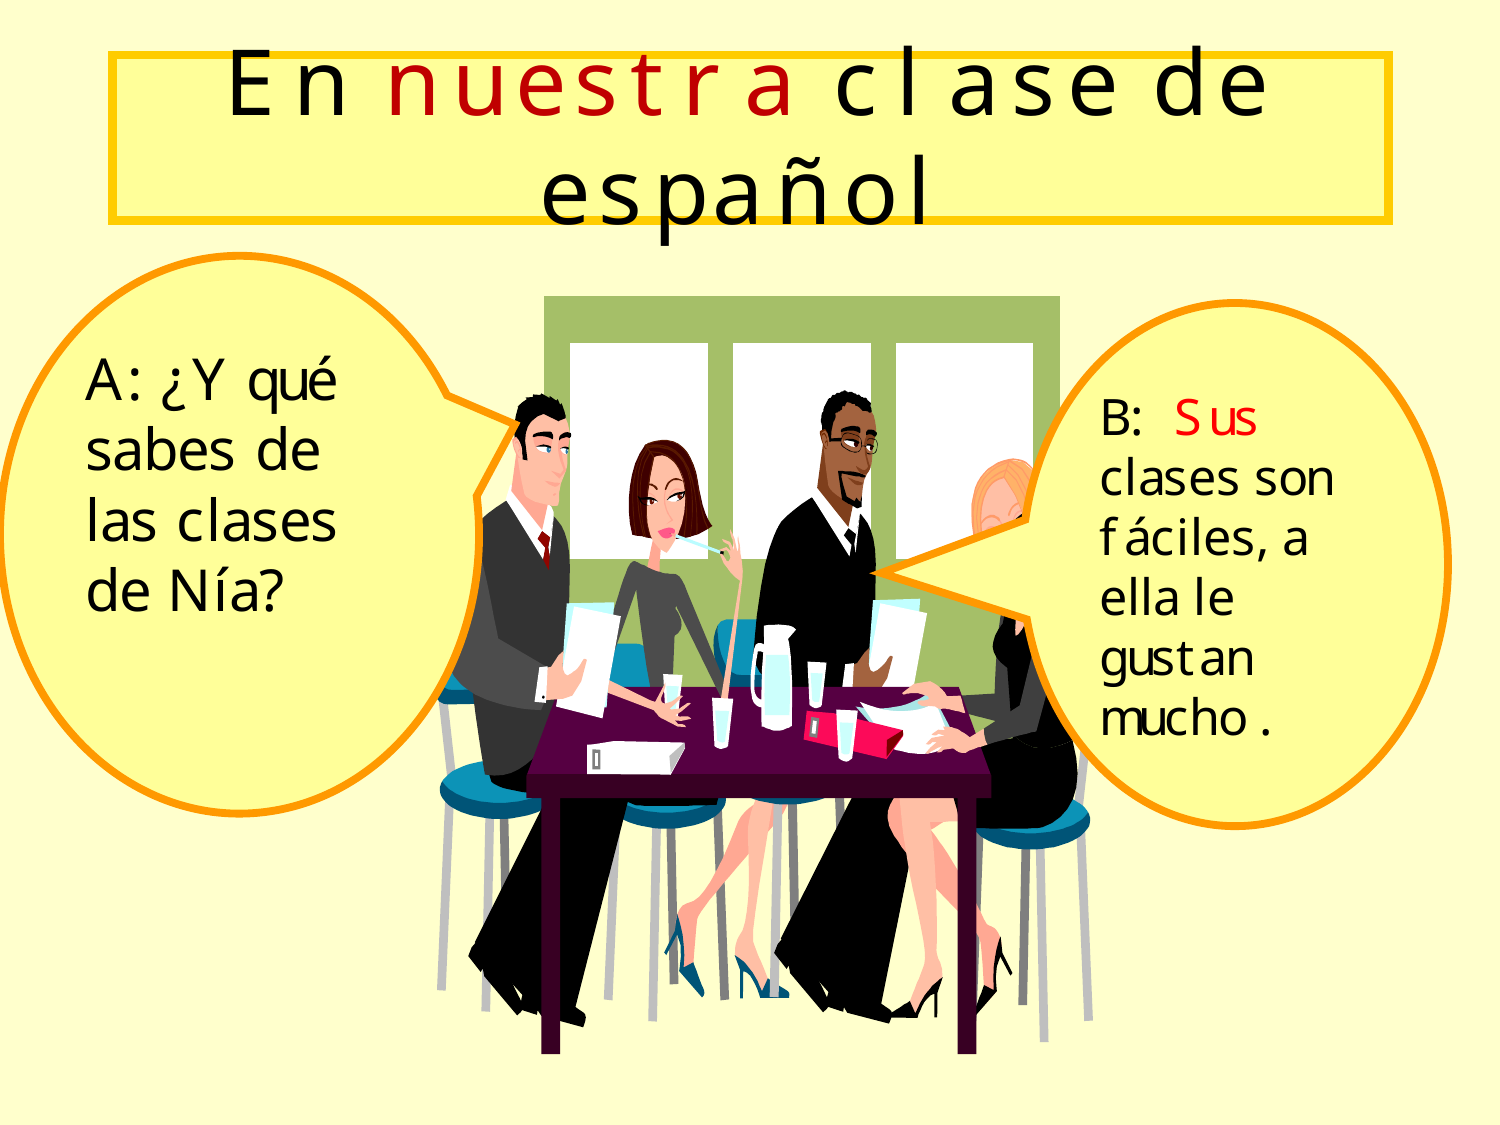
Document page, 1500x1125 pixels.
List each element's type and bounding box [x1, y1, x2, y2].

text_box [0, 0, 1500, 1125]
